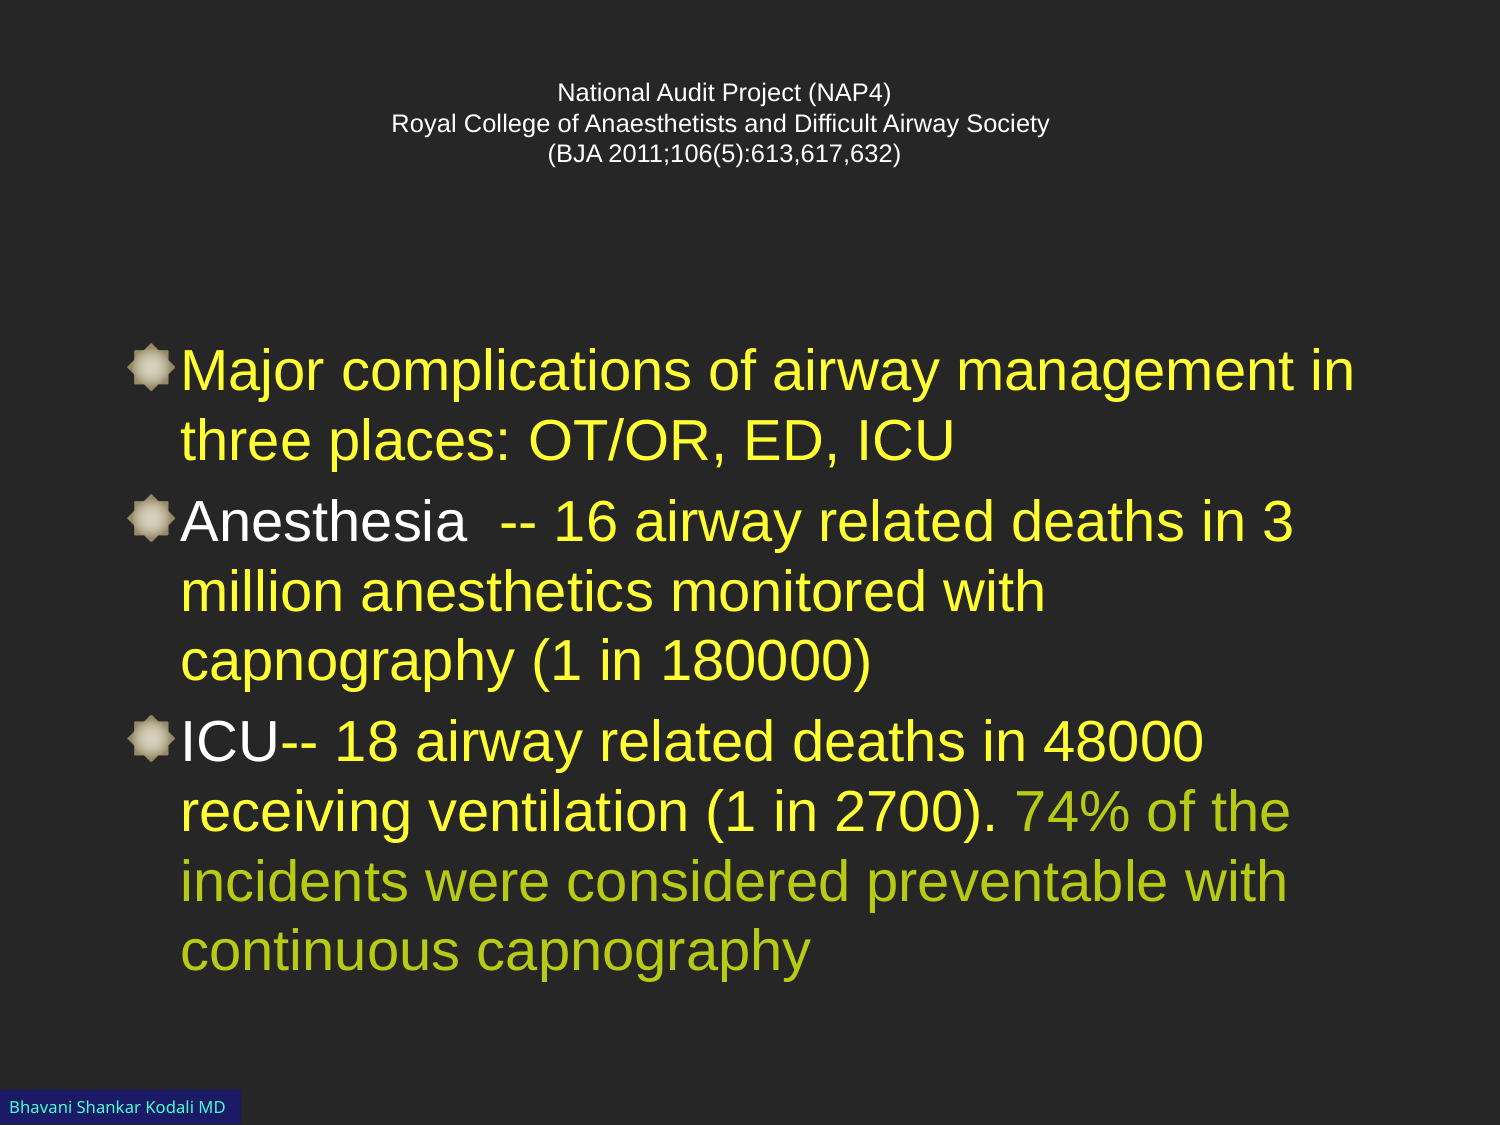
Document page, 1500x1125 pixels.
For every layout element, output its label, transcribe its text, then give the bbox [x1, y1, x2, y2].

list Major complications of airway management in three places: OT/OR, ED, ICU Anesthesia -- 16 airway related deaths in 3 million anesthetics monitored with capnography (1 in 180000) ICU-- 18 airway related deaths in 48000 receiving ventilation (1 in 2700). 74% of the incidents were considered preventable with continuous capnography [112, 324, 1388, 1000]
title National Audit Project (NAP4) Royal College of Anaesthetists and Difficult Airway Society (BJA 2011;106(5):613,617,632) [62, 37, 1388, 238]
text_box Bhavani Shankar Kodali MD [0, 1089, 241, 1125]
picture [127, 715, 175, 762]
picture [127, 494, 175, 542]
picture [127, 343, 175, 391]
